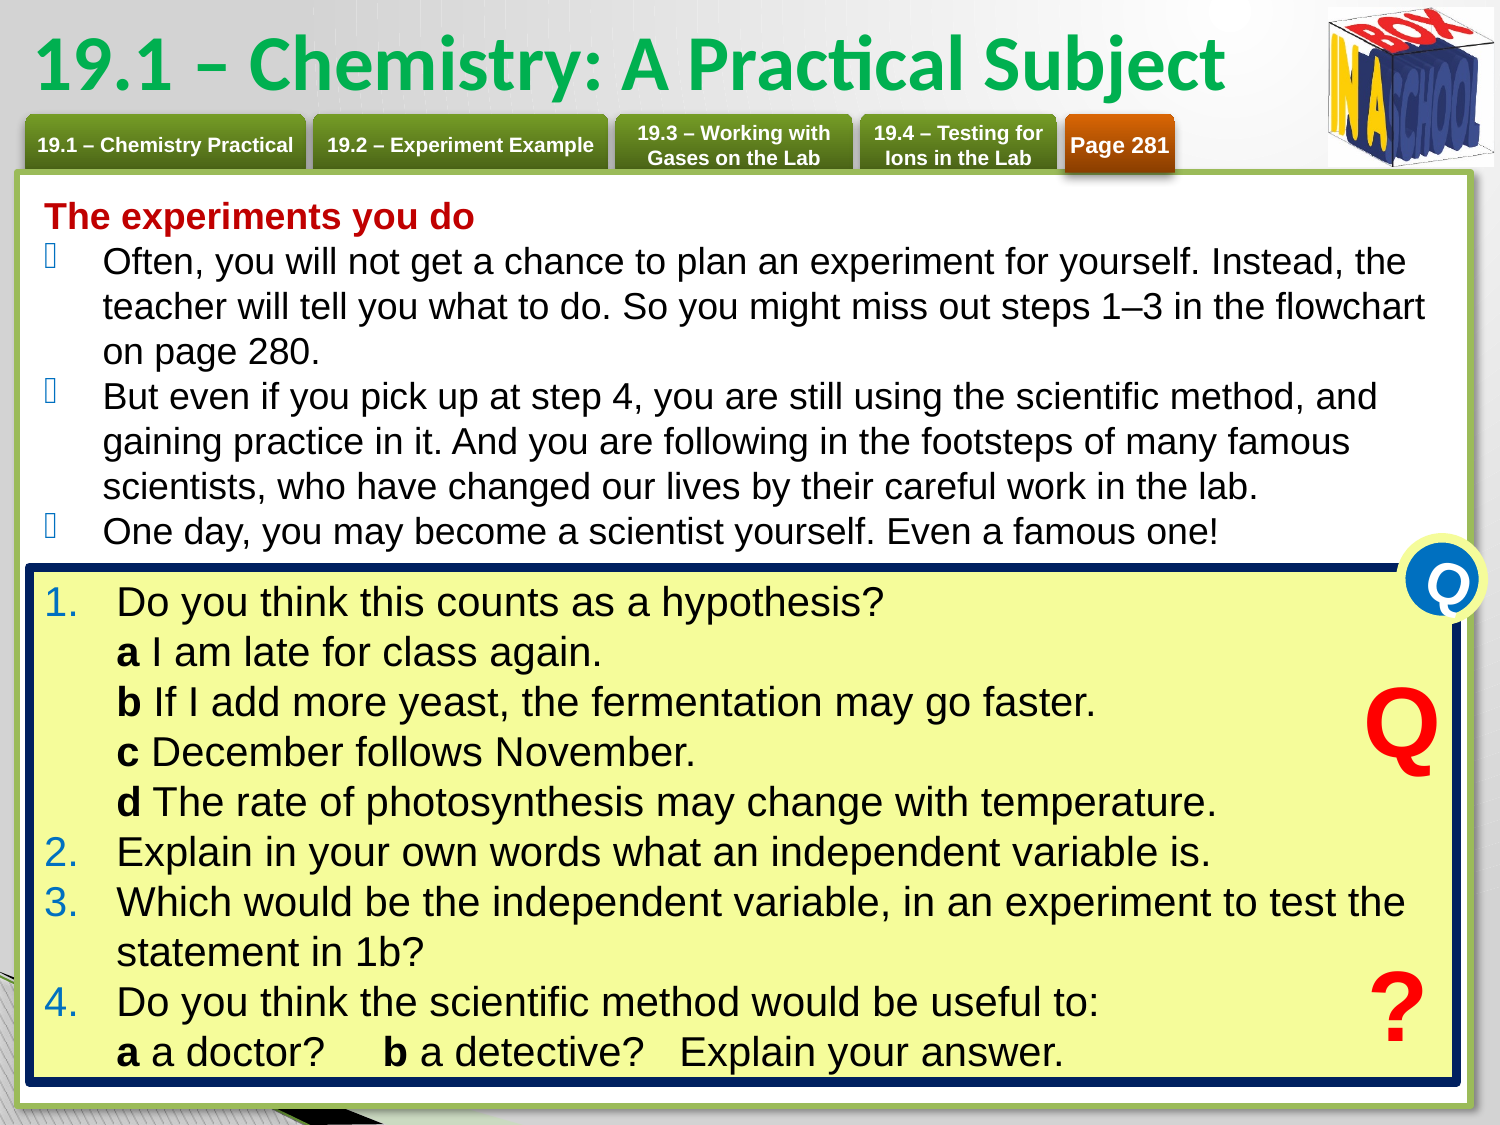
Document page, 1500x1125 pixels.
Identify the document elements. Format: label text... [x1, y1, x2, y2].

title 19.1 – Chemistry: A Practical Subject [17, 7, 1258, 110]
text_box Q [1396, 533, 1488, 625]
text_box The experiments you do Often, you will not get a chance to plan an experiment for yourself. Instead, the teacher will tell you what to do. So you might miss out steps 1–3 in the flowchart on page 280. But even if you pick up at step 4, you are still using the scientific method, and gaining practice in it. And you are following in the footsteps of many famous scientists, who have changed our lives by their careful work in the lab. One day, you may become a scientist yourself. Even a famous one! [29, 184, 1459, 560]
text_box Do you think this counts as a hypothesis? a I am late for class again. b If I add more yeast, the fermentation may go faster. c December follows November. d The rate of photosynthesis may change with temperature. Explain in your own words what an independent variable is. Which would be the independent variable, in an experiment to test the statement in 1b? Do you think the scientific method would be useful to: a a doctor? b a detective? Explain your answer. [29, 567, 1457, 1083]
picture [281, 1114, 303, 1125]
text_box Q [1349, 650, 1457, 786]
text_box ? [1353, 934, 1444, 1069]
text_box Page 281 [1064, 113, 1176, 173]
picture [1328, 7, 1495, 167]
